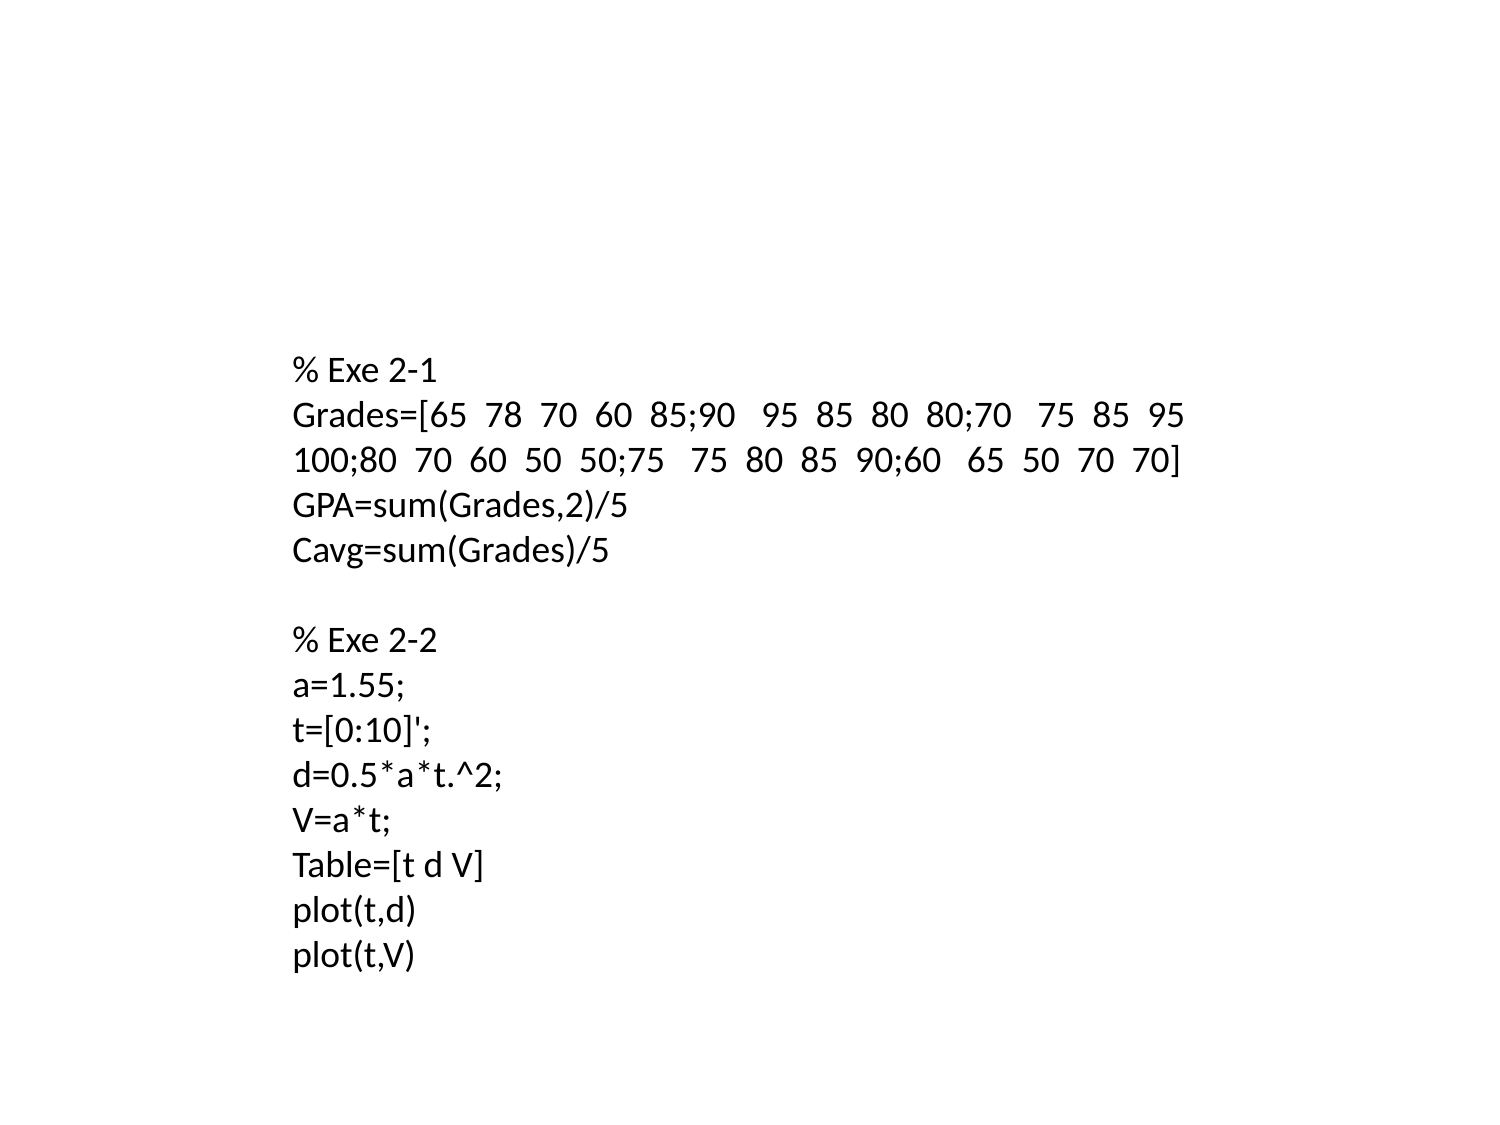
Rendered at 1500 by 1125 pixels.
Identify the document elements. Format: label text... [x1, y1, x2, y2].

text_box % Exe 2-1 Grades=[65 78 70 60 85;90 95 85 80 80;70 75 85 95 100;80 70 60 50 50;75 75 80 85 90;60 65 50 70 70] GPA=sum(Grades,2)/5 Cavg=sum(Grades)/5 % Exe 2-2 a=1.55; t=[0:10]'; d=0.5*a*t.^2; V=a*t; Table=[t d V] plot(t,d) plot(t,V) [277, 338, 1303, 1073]
